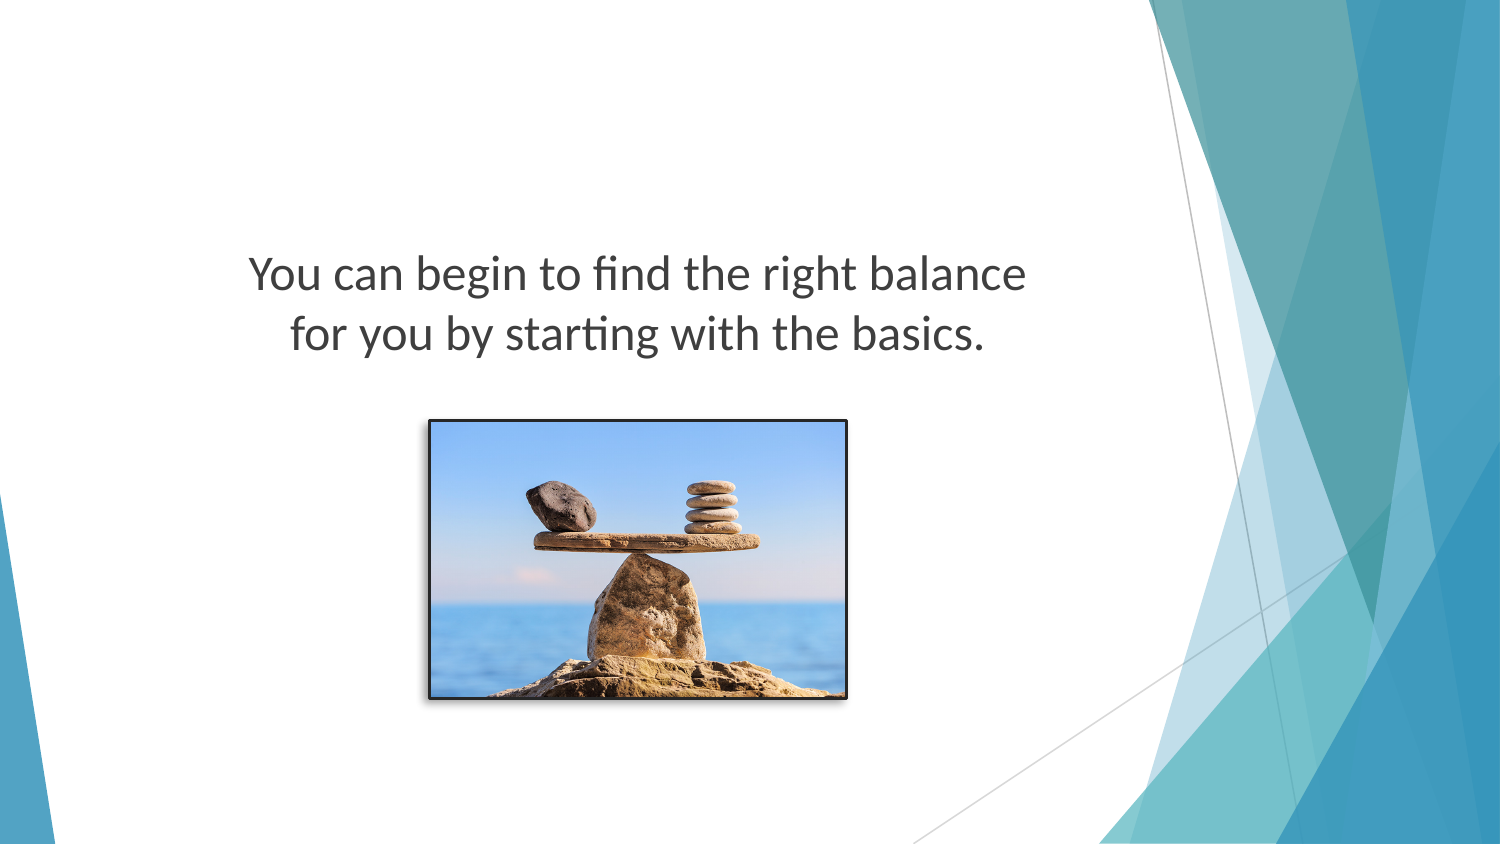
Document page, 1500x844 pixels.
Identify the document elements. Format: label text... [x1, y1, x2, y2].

picture [430, 421, 846, 698]
list You can begin to find the right balance for you by starting with the basics. [230, 232, 1046, 399]
